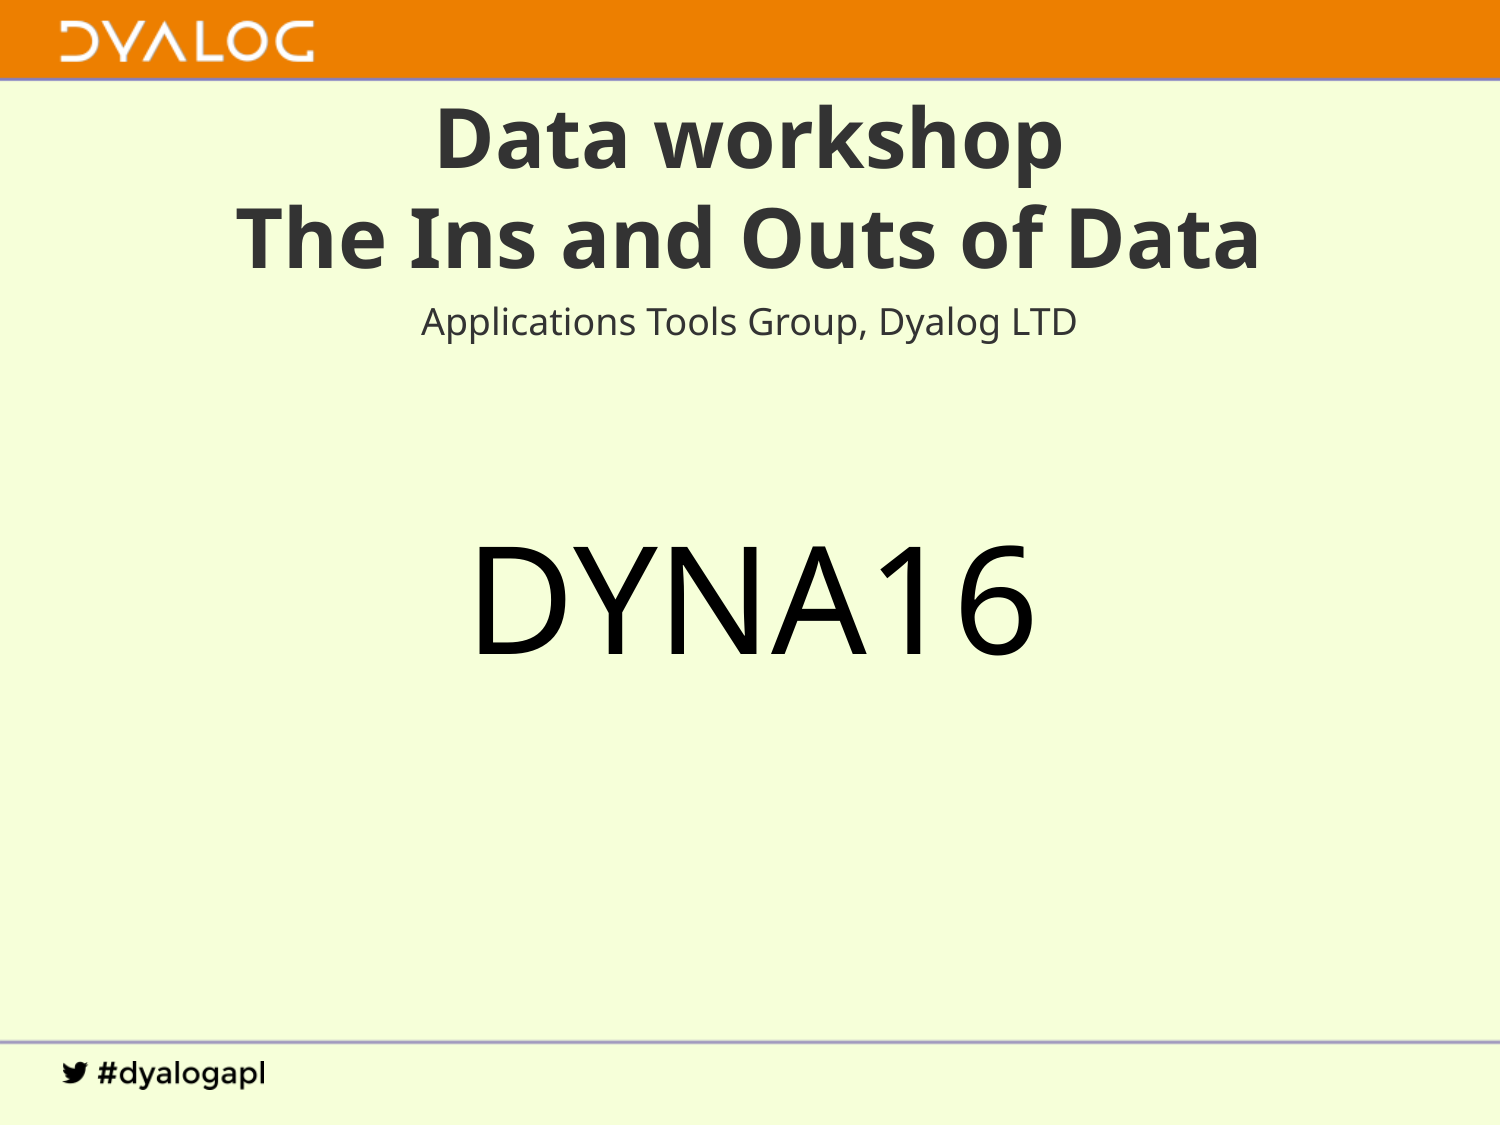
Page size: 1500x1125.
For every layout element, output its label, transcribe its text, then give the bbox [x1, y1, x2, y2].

list Applications Tools Group, Dyalog LTD [123, 290, 1376, 398]
text_box DYNA16 [450, 497, 1055, 693]
picture [0, 0, 1500, 1125]
title Data workshop The Ins and Outs of Data [123, 78, 1376, 197]
